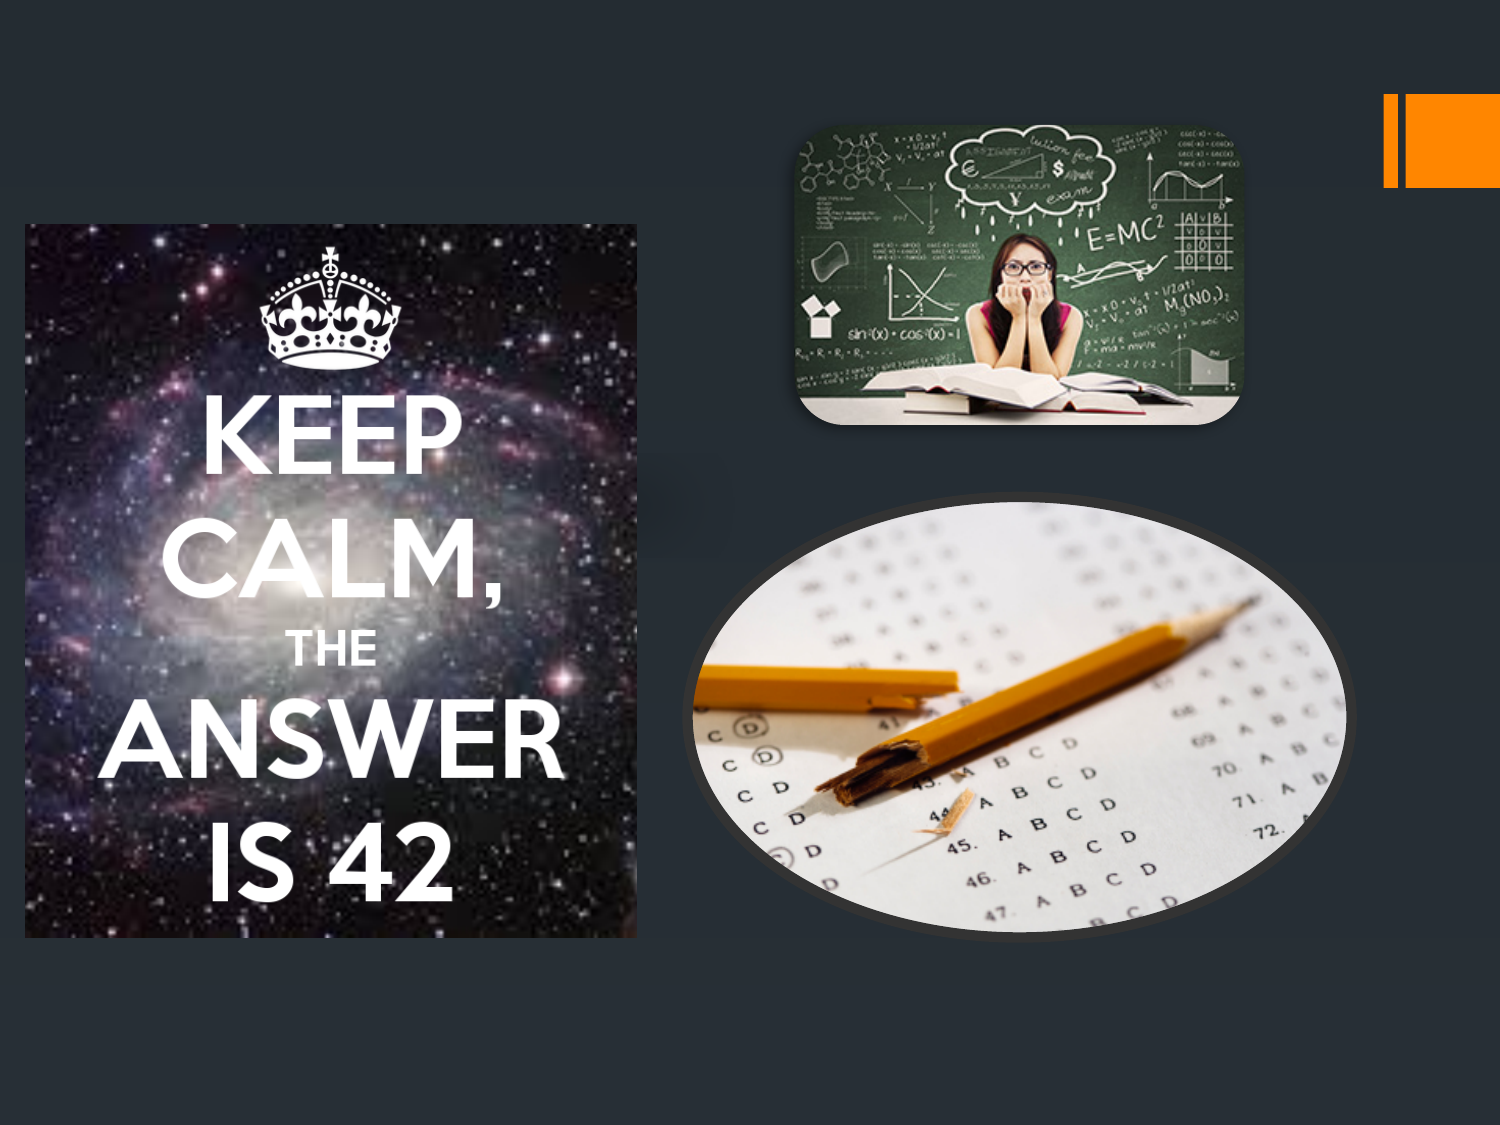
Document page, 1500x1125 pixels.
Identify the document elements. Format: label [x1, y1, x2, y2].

picture [793, 124, 1245, 426]
picture [686, 496, 1353, 938]
picture [24, 224, 637, 938]
